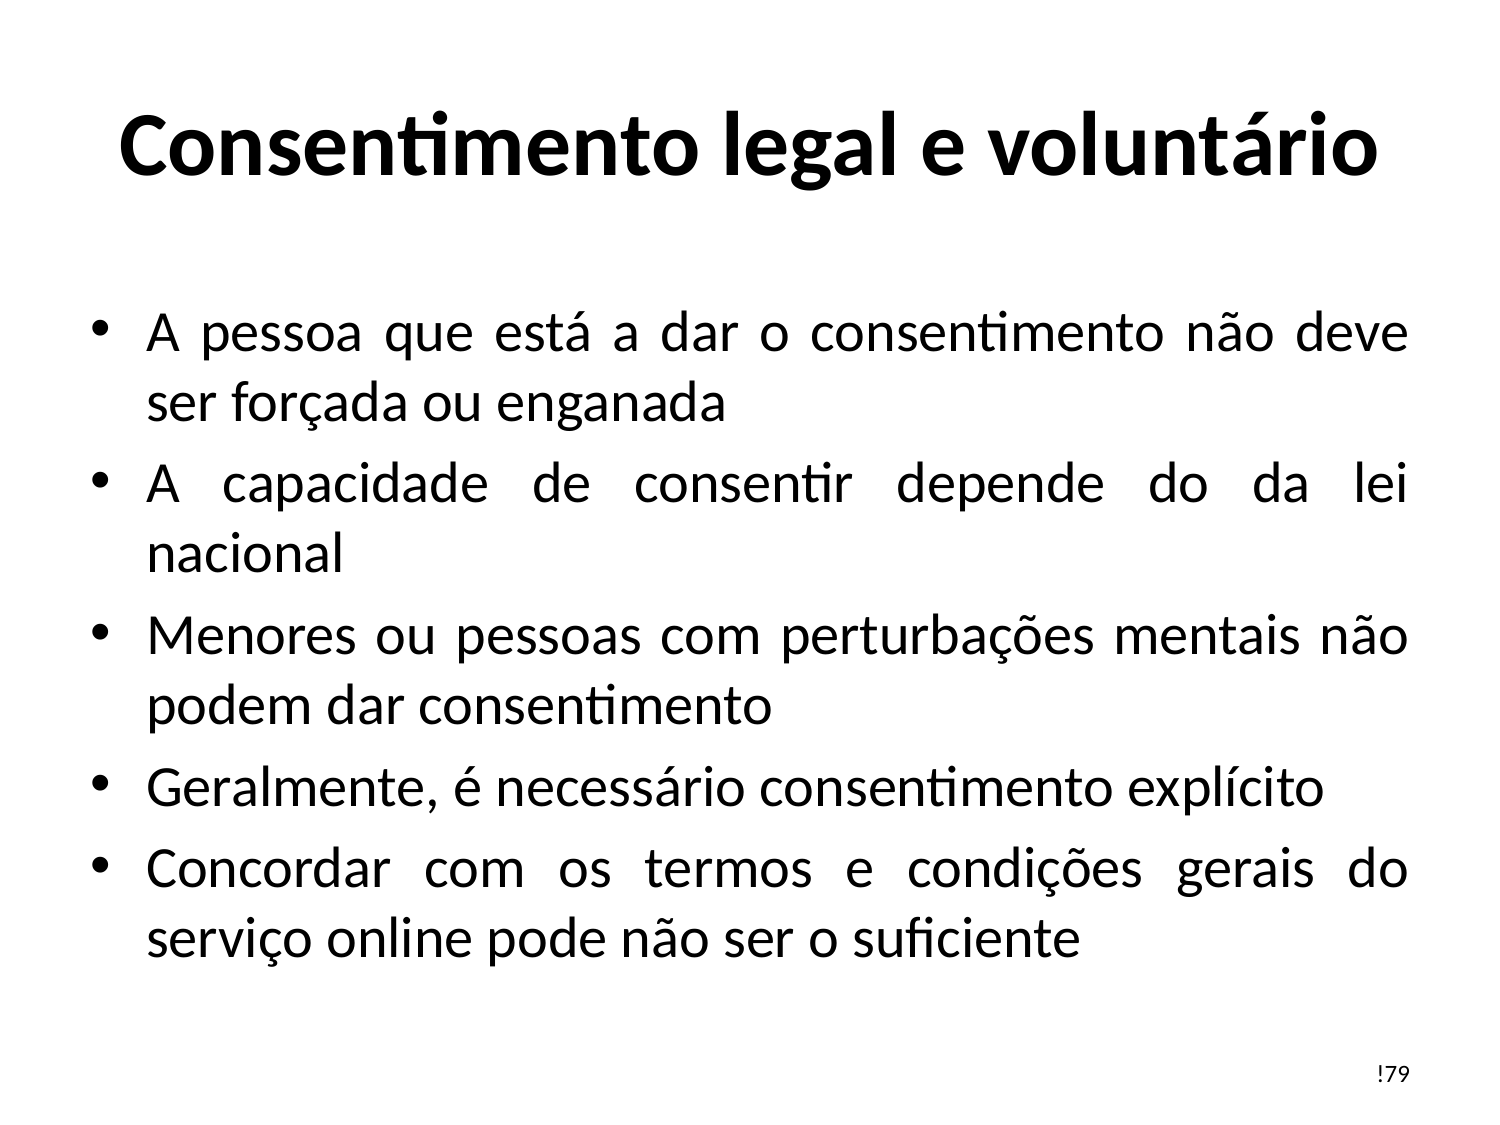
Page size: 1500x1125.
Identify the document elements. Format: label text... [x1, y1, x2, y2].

list A pessoa que está a dar o consentimento não deve ser forçada ou enganada A capacidade de consentir depende do da lei nacional Menores ou pessoas com perturbações mentais não podem dar consentimento Geralmente, é necessário consentimento explícito Concordar com os termos e condições gerais do serviço online pode não ser o suficiente [75, 285, 1425, 1028]
title Consentimento legal e voluntário [75, 45, 1425, 233]
slide_number !79 [1074, 1042, 1425, 1103]
